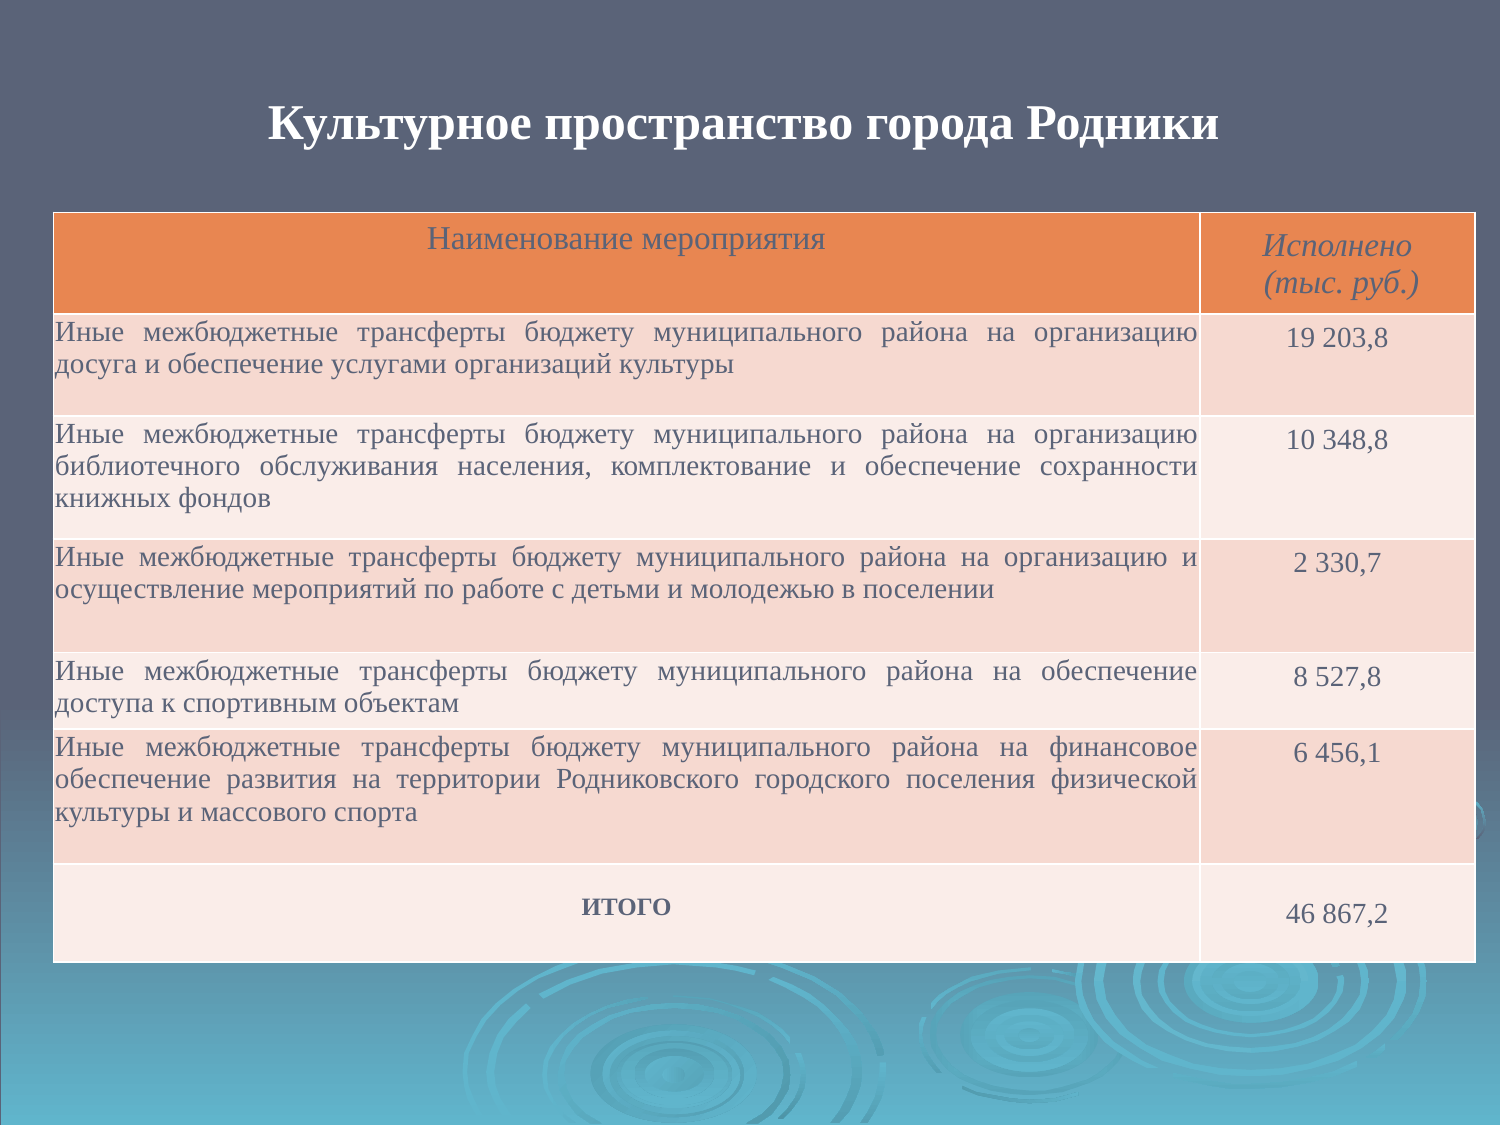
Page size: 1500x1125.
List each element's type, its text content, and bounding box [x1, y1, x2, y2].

table_header Исполнено (тыс. руб.) [1201, 213, 1474, 313]
table_cell 46 867,2 [1201, 865, 1474, 961]
table_cell 8 527,8 [1201, 653, 1474, 728]
table_cell Иные межбюджетные трансферты бюджету муниципального района на организацию и осуществление мероприятий по работе с детьми и молодежью в поселении [54, 540, 1199, 652]
table_cell 10 348,8 [1201, 417, 1474, 538]
text_box Культурное пространство города Родники [62, 22, 1425, 157]
table_cell 19 203,8 [1201, 315, 1474, 415]
table_cell ИТОГО [54, 865, 1199, 961]
table_cell Иные межбюджетные трансферты бюджету муниципального района на организацию досуга и обеспечение услугами организаций культуры [54, 315, 1199, 415]
table_cell Иные межбюджетные трансферты бюджету муниципального района на финансовое обеспечение развития на территории Родниковского городского поселения физической культуры и массового спорта [54, 730, 1199, 863]
table_cell Иные межбюджетные трансферты бюджету муниципального района на обеспечение доступа к спортивным объектам [54, 653, 1199, 728]
table_header Наименование мероприятия [54, 213, 1199, 313]
table_cell 6 456,1 [1201, 730, 1474, 863]
table_cell 2 330,7 [1201, 540, 1474, 652]
table_cell Иные межбюджетные трансферты бюджету муниципального района на организацию библиотечного обслуживания населения, комплектование и обеспечение сохранности книжных фондов [54, 417, 1199, 538]
